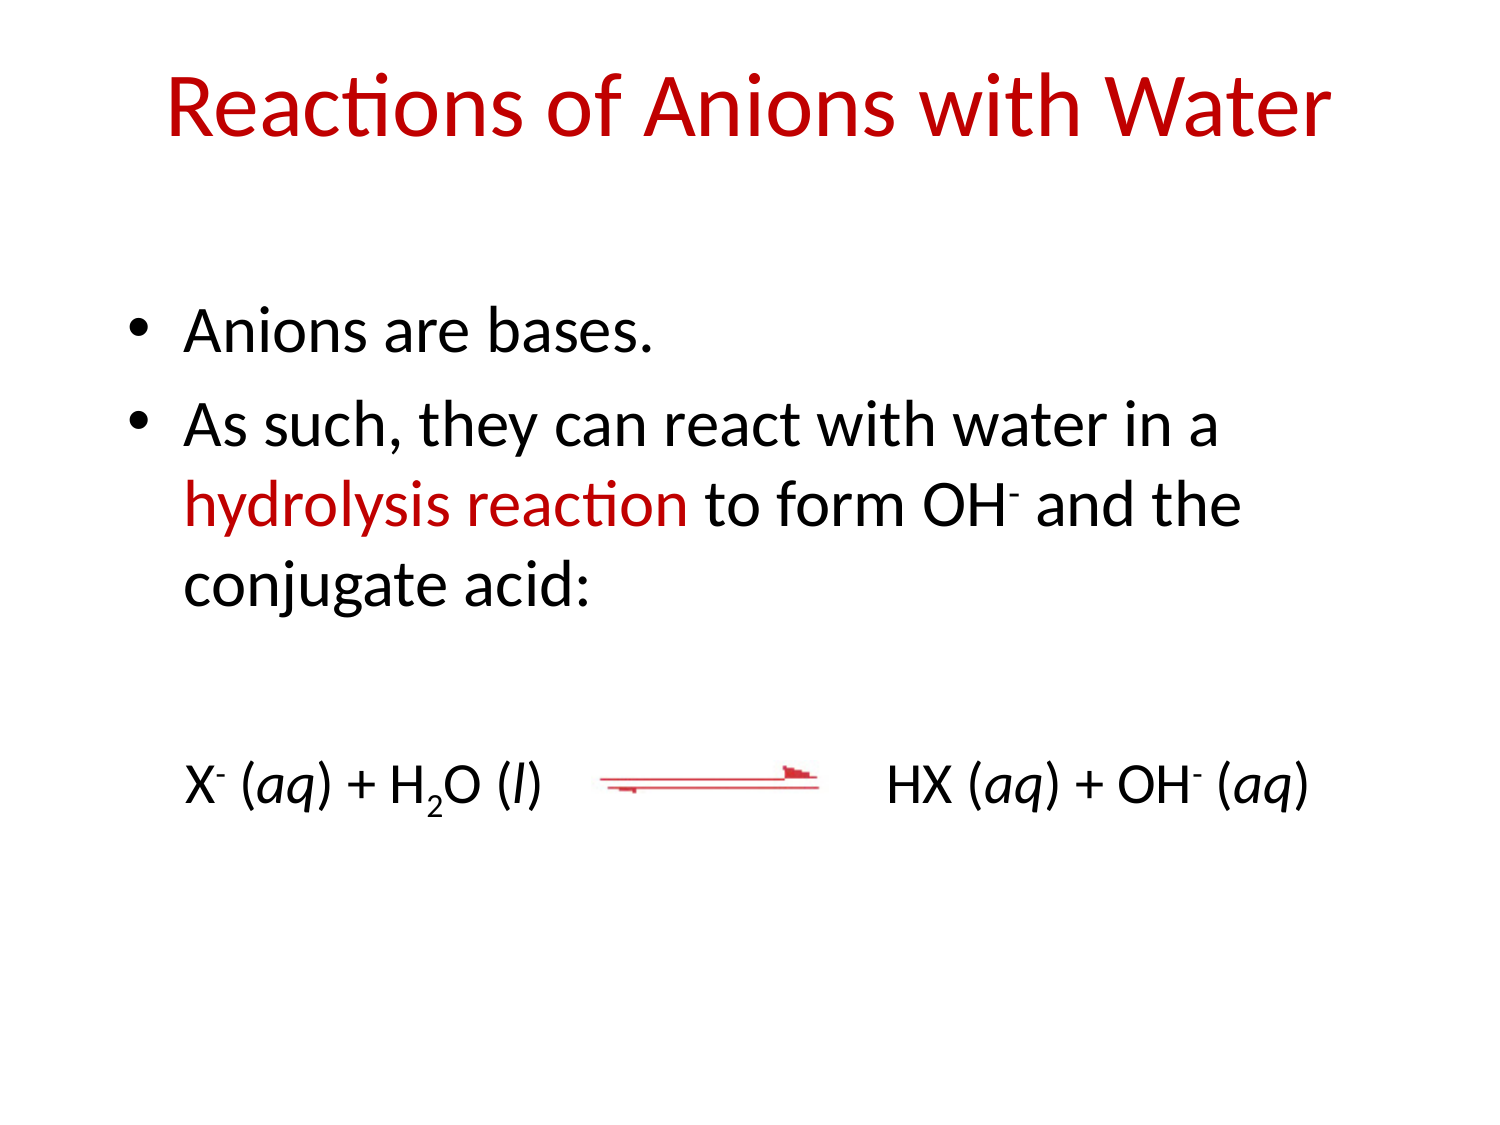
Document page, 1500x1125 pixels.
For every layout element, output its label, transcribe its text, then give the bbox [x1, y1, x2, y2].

text_box Reactions of Anions with Water [74, 37, 1425, 225]
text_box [165, 737, 1330, 824]
text_box Anions are bases. As such, they can react with water in a hydrolysis reaction to form OH- and the conjugate acid: [112, 278, 1388, 642]
